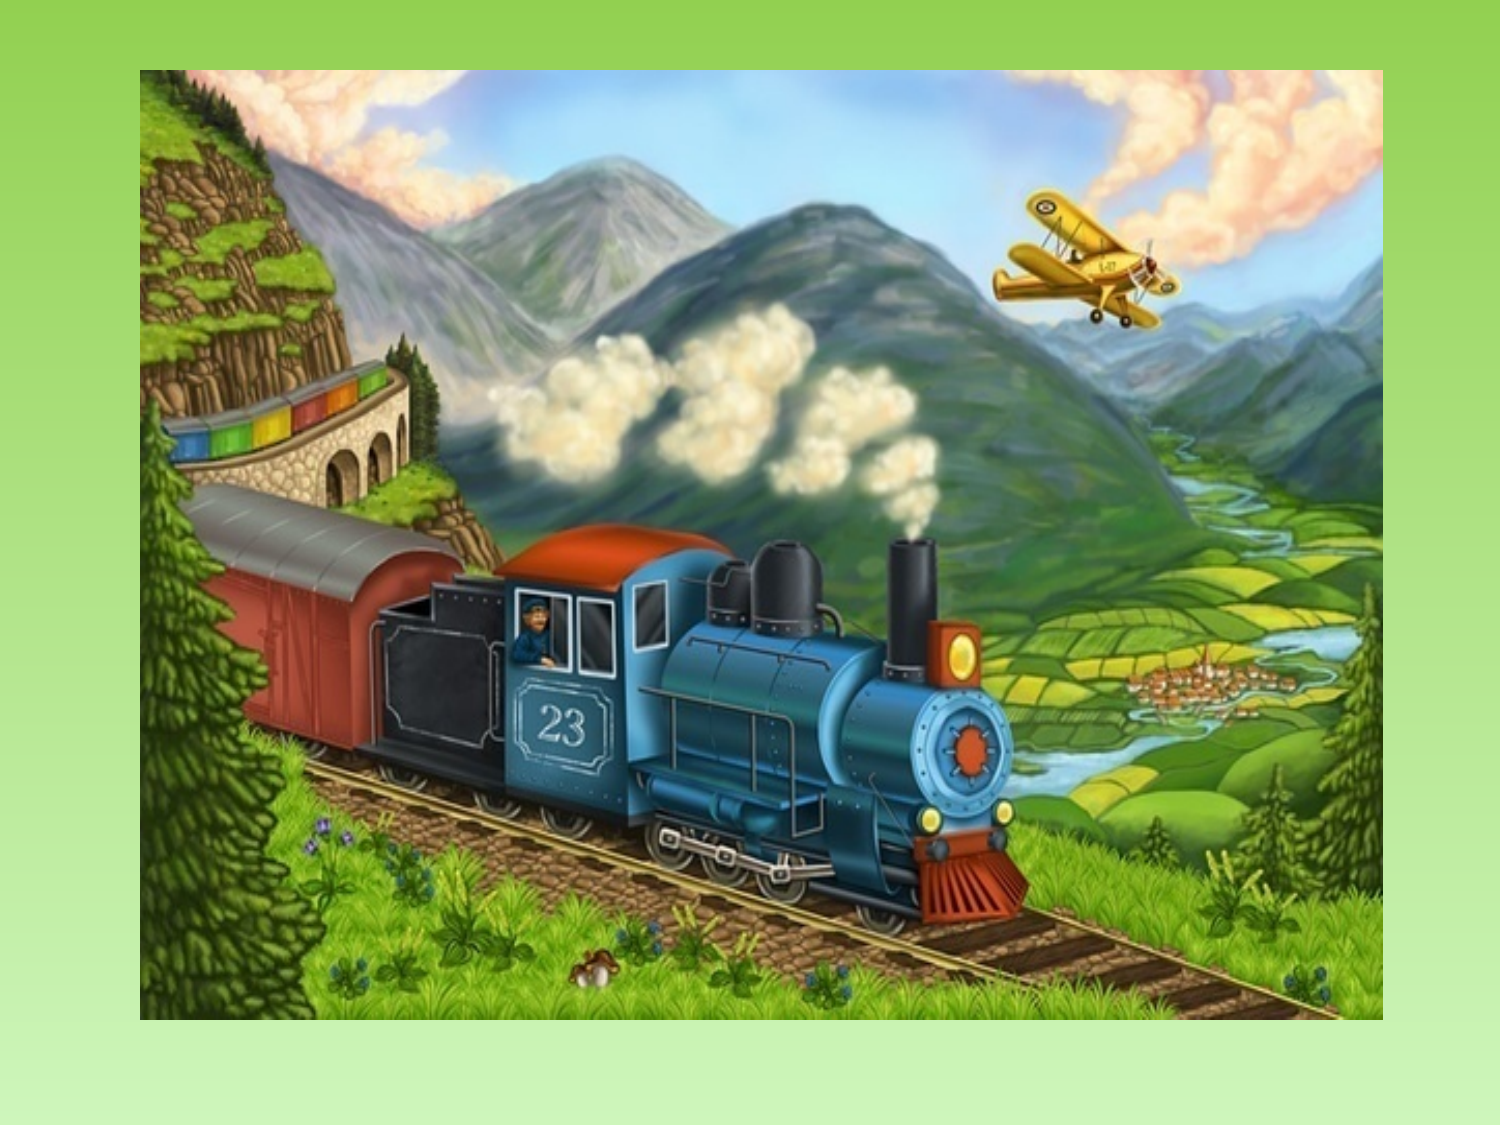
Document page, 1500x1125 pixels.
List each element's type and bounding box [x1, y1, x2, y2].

picture [140, 70, 1384, 1020]
